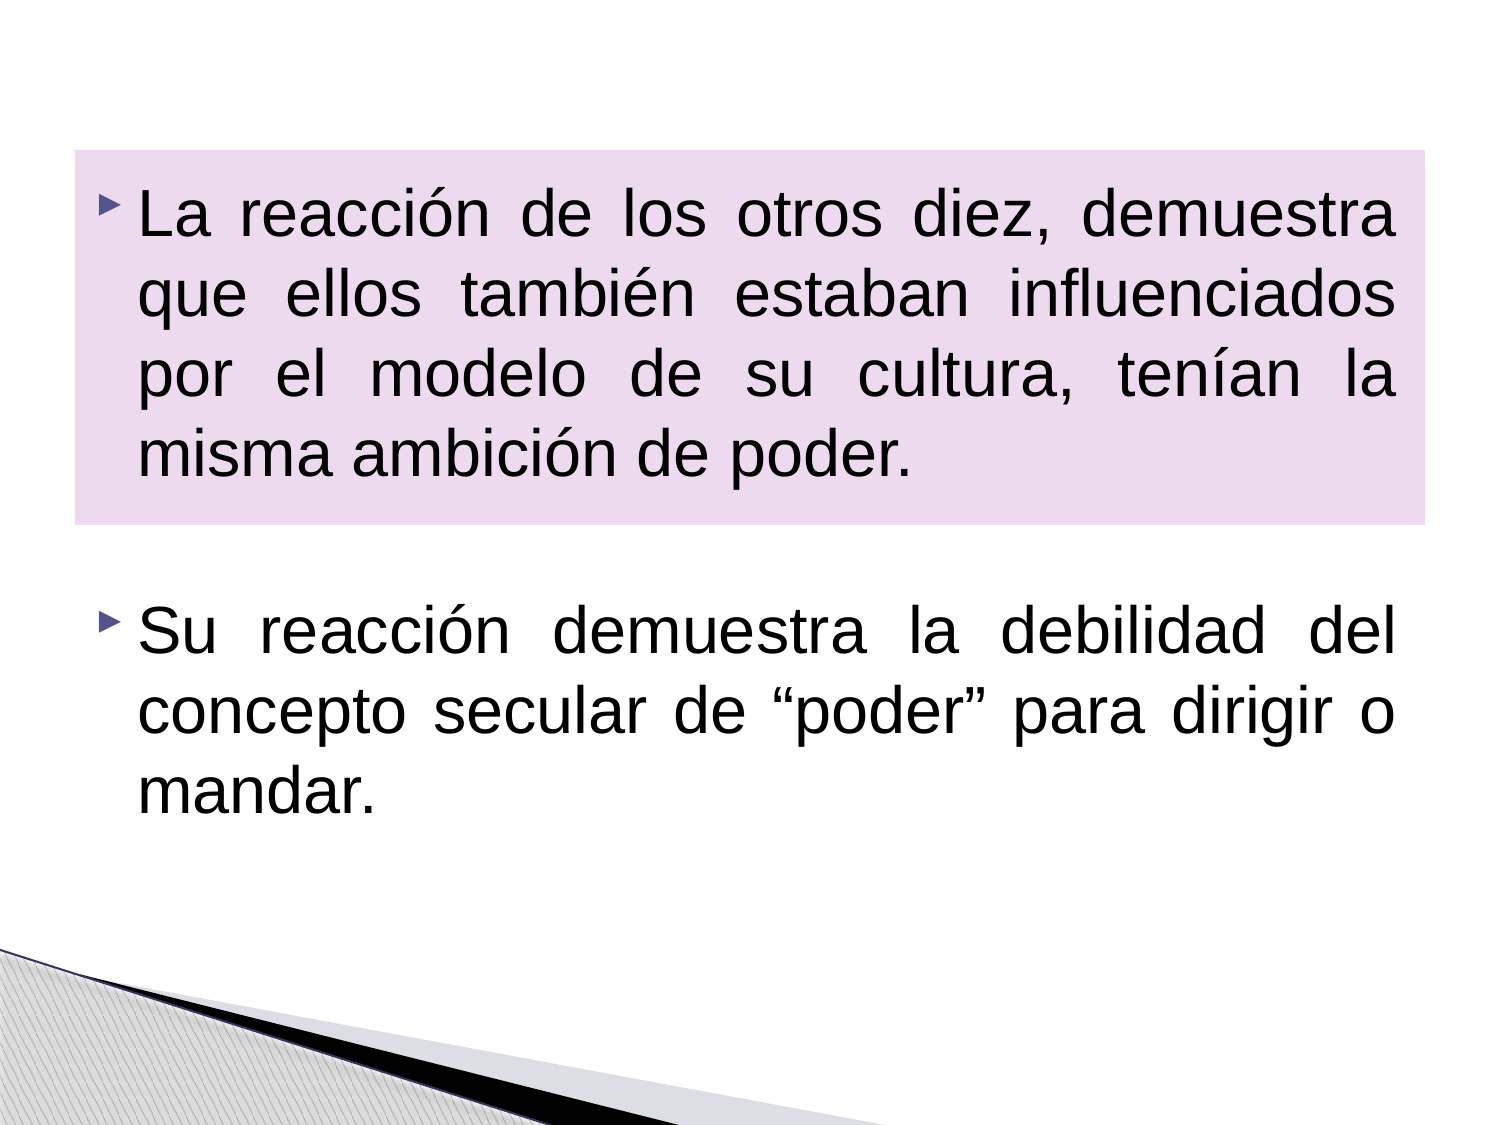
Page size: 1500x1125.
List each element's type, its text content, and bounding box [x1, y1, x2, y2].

text_box [70, 145, 1429, 529]
list La reacción de los otros diez, demuestra que ellos también estaban influenciados por el modelo de su cultura, tenían la misma ambición de poder. Su reacción demuestra la debilidad del concepto secular de “poder” para dirigir o mandar. [62, 162, 1413, 905]
